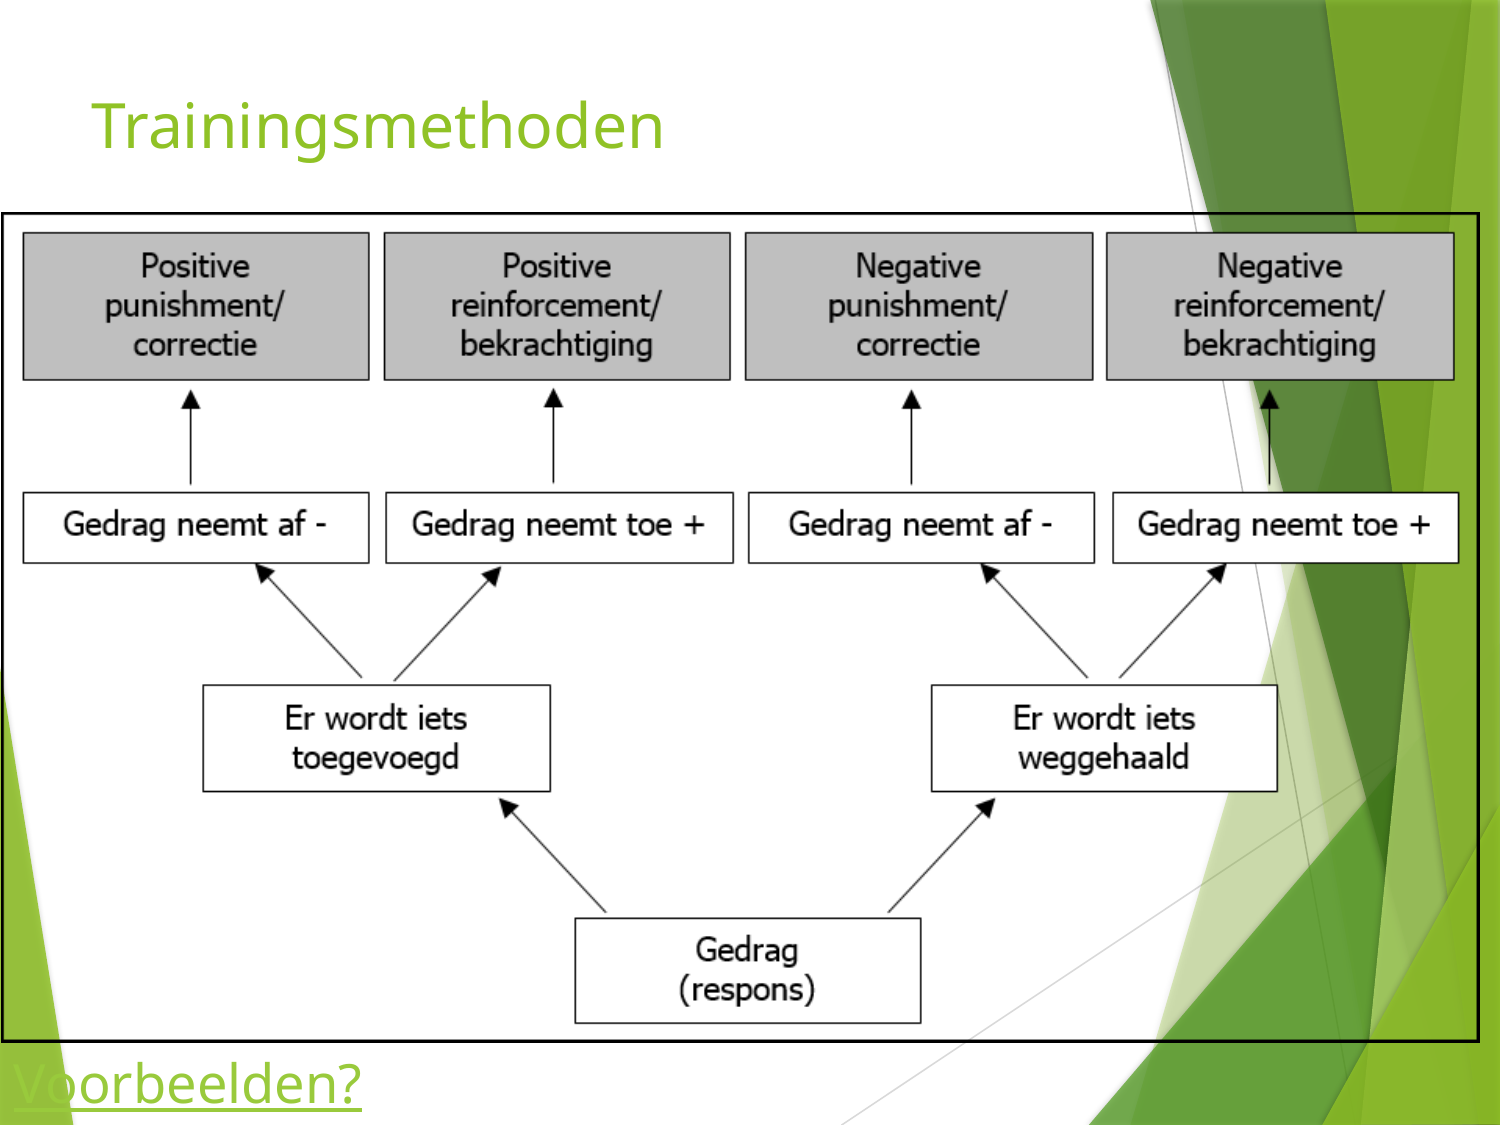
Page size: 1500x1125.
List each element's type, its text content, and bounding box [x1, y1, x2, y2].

picture [1, 211, 1481, 1043]
text_box Voorbeelden? [0, 1049, 378, 1125]
title Trainingsmethoden [76, 78, 1427, 208]
